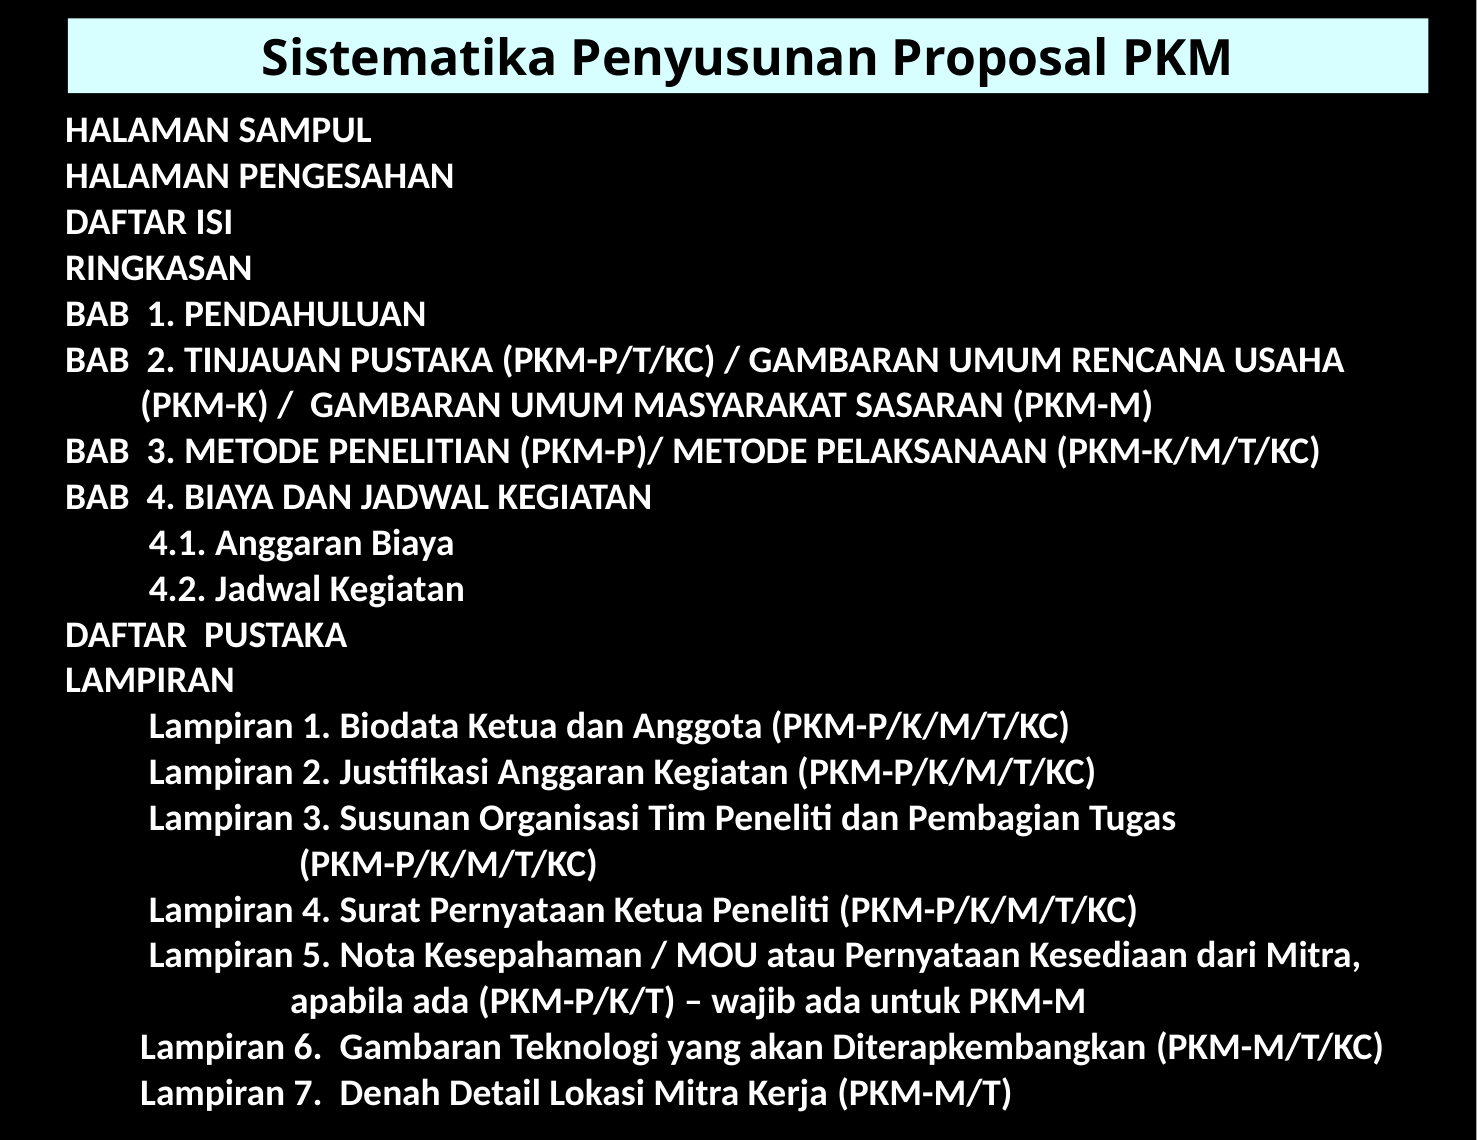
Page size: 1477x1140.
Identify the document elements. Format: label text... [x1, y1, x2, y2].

text_box HALAMAN SAMPUL HALAMAN PENGESAHAN DAFTAR ISI RINGKASAN BAB 1. PENDAHULUAN BAB 2. TINJAUAN PUSTAKA (PKM-P/T/KC) / GAMBARAN UMUM RENCANA USAHA (PKM-K) / GAMBARAN UMUM MASYARAKAT SASARAN (PKM-M) BAB 3. METODE PENELITIAN (PKM-P)/ METODE PELAKSANAAN (PKM-K/M/T/KC) BAB 4. BIAYA DAN JADWAL KEGIATAN 4.1. Anggaran Biaya 4.2. Jadwal Kegiatan DAFTAR PUSTAKA LAMPIRAN Lampiran 1. Biodata Ketua dan Anggota (PKM-P/K/M/T/KC) Lampiran 2. Justifikasi Anggaran Kegiatan (PKM-P/K/M/T/KC) Lampiran 3. Susunan Organisasi Tim Peneliti dan Pembagian Tugas (PKM-P/K/M/T/KC) Lampiran 4. Surat Pernyataan Ketua Peneliti (PKM-P/K/M/T/KC) Lampiran 5. Nota Kesepahaman / MOU atau Pernyataan Kesediaan dari Mitra, apabila ada (PKM-P/K/T) – wajib ada untuk PKM-M Lampiran 6. Gambaran Teknologi yang akan Diterapkembangkan (PKM-M/T/KC) Lampiran 7. Denah Detail Lokasi Mitra Kerja (PKM-M/T) [50, 97, 1452, 1121]
text_box Sistematika Penyusunan Proposal PKM [67, 18, 1429, 94]
